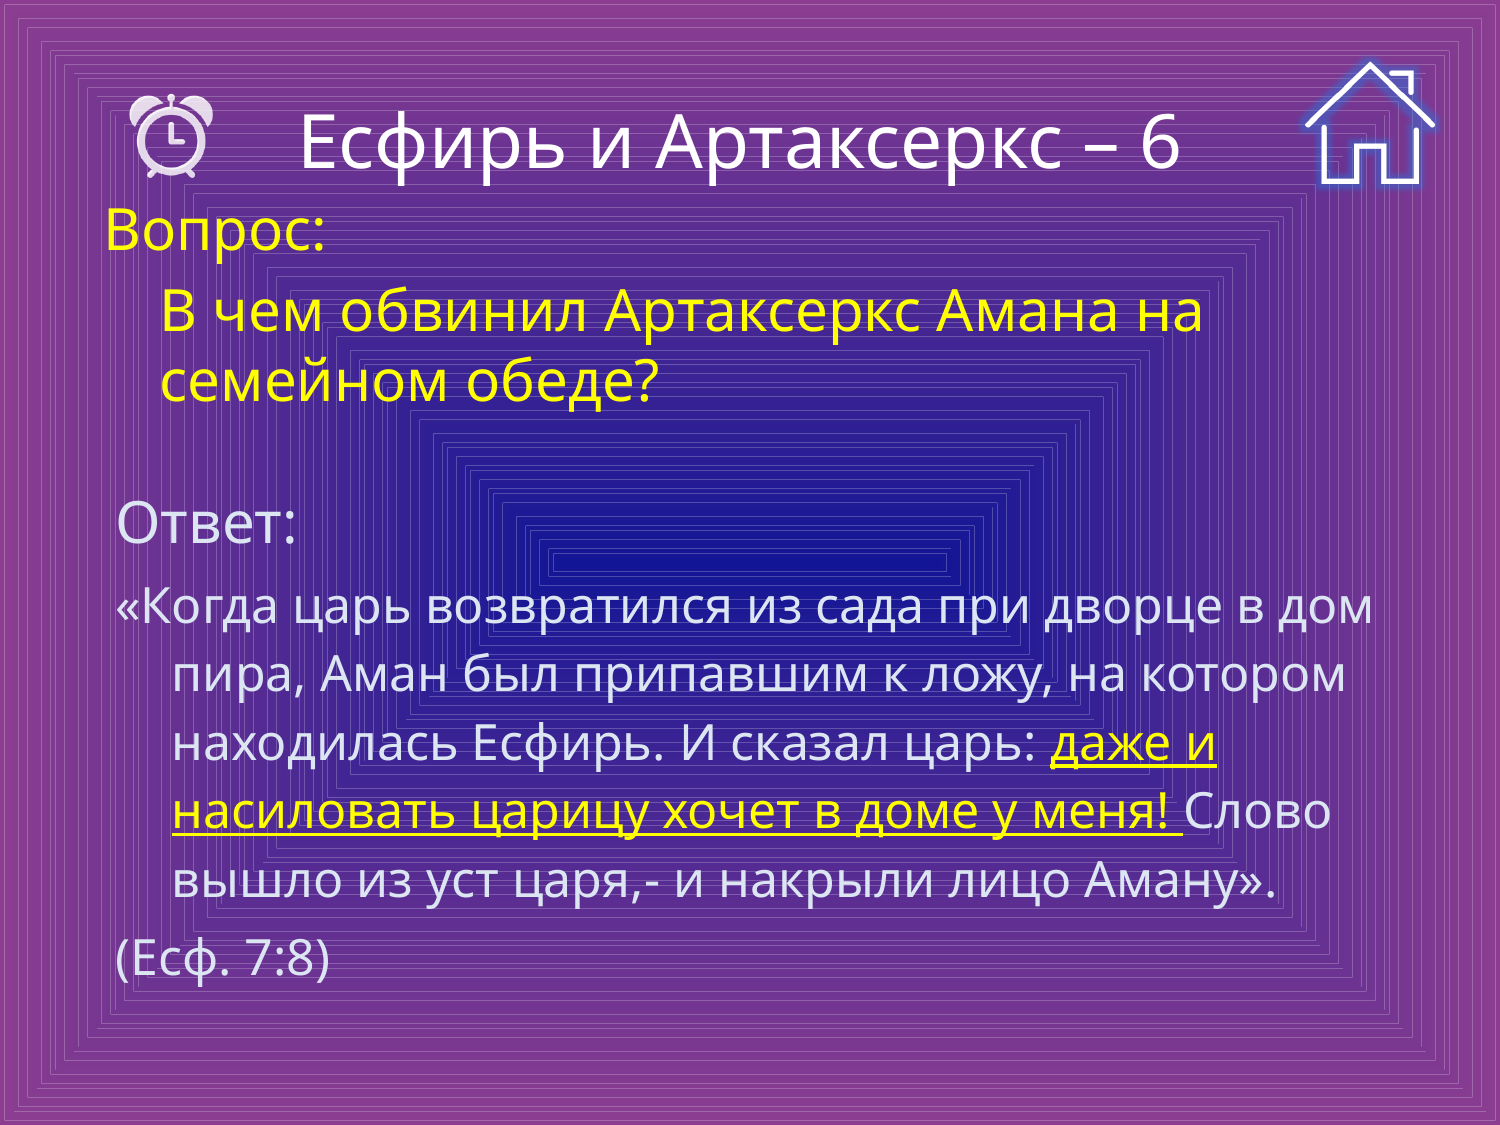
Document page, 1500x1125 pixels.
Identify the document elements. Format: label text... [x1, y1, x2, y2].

list Ответ: «Когда царь возвратился из сада при дворце в дом пира, Аман был припавшим к ложу, на котором находилась Есфирь. И сказал царь: даже и насиловать царицу хочет в доме у меня! Слово вышло из уст царя,- и накрыли лицо Аману». (Есф. 7:8) [100, 468, 1437, 1047]
picture [1304, 54, 1435, 184]
picture [123, 89, 219, 185]
list Вопрос: В чем обвинил Артаксеркс Амана на семейном обеде? [88, 184, 1437, 433]
title Есфирь и Артаксеркс – 6 [75, 45, 1425, 233]
